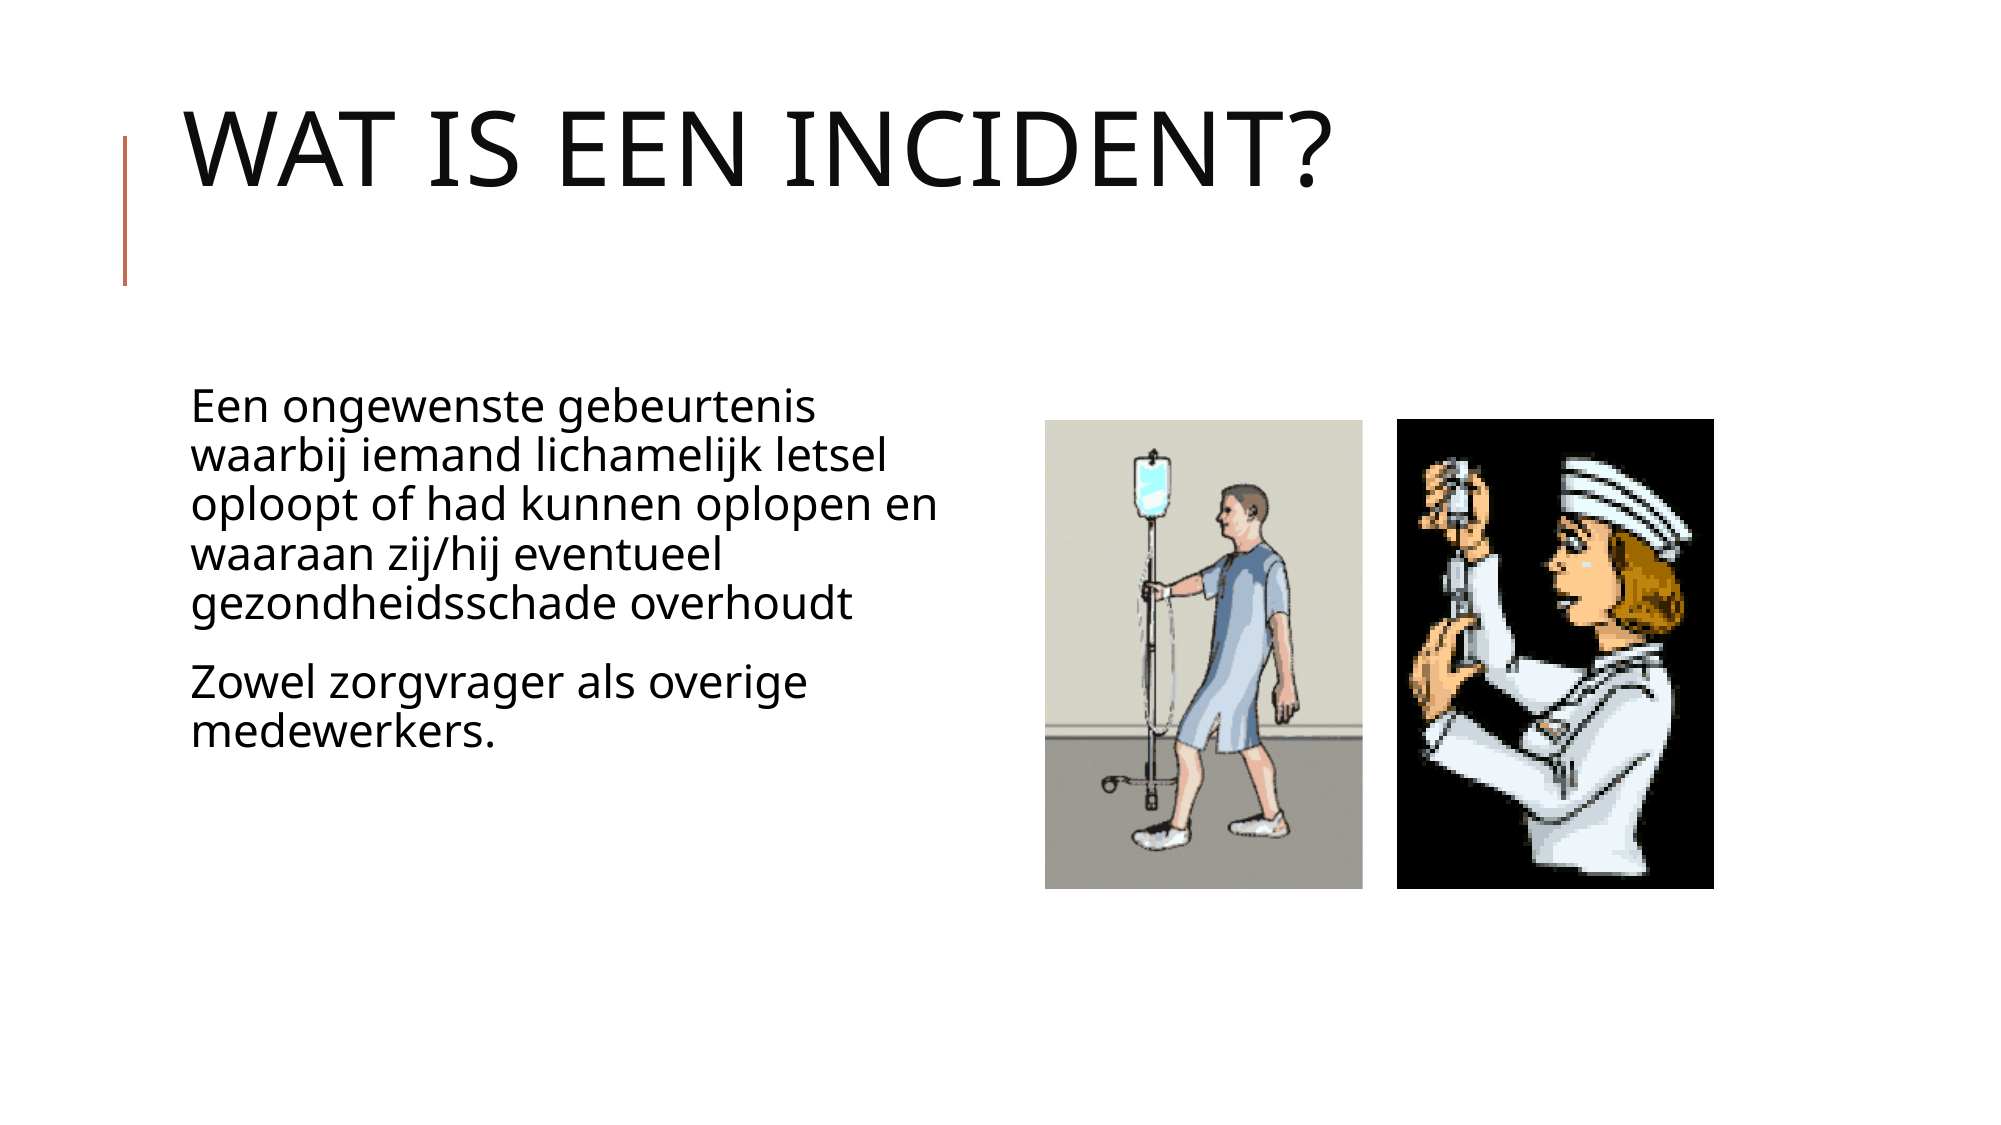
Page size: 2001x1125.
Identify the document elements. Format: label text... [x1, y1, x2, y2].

list Een ongewenste gebeurtenis waarbij iemand lichamelijk letsel oploopt of had kunnen oplopen en waaraan zij/hij eventueel gezondheidsschade overhoudt Zowel zorgvrager als overige medewerkers. [168, 375, 948, 1035]
picture [1396, 419, 1715, 889]
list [1044, 419, 1363, 889]
title Wat is een incident? [168, 96, 1763, 342]
